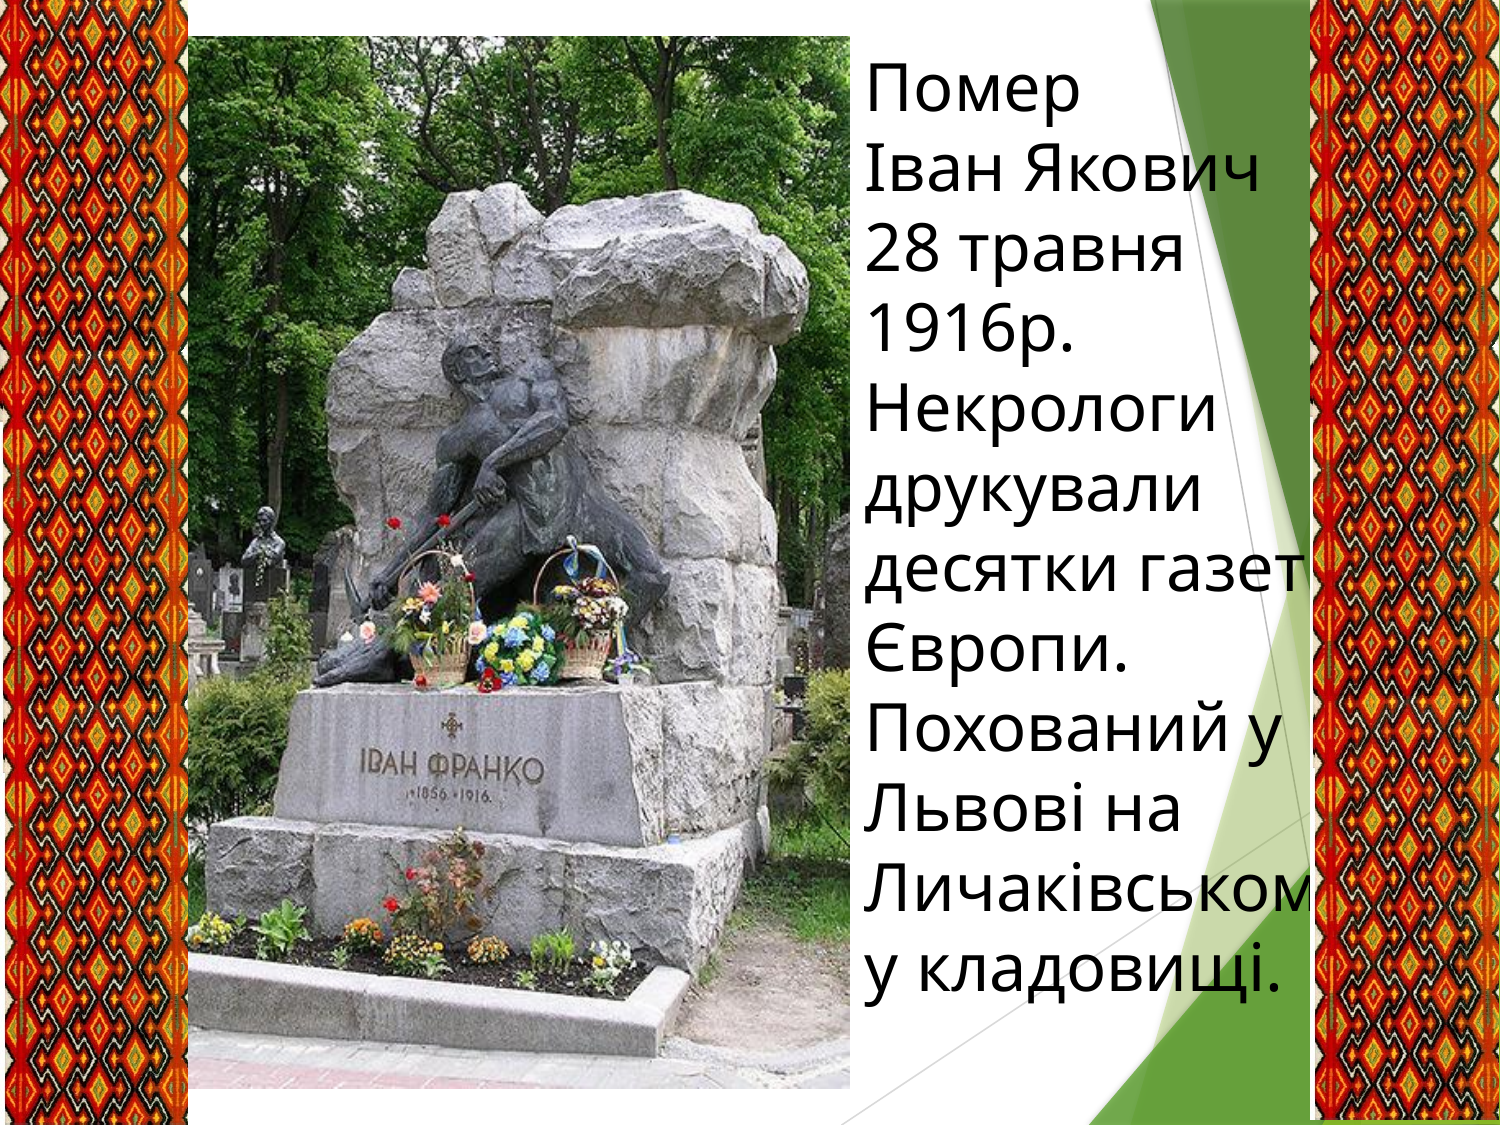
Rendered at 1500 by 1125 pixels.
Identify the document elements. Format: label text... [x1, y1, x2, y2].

title Помер Іван Якович 28 травня 1916р. Некрологи друкували десятки газет Європи. Похований у Львові на Личаківському кладовищі. [851, 36, 1305, 1059]
picture [1310, 0, 1499, 1120]
picture [0, 0, 851, 1125]
